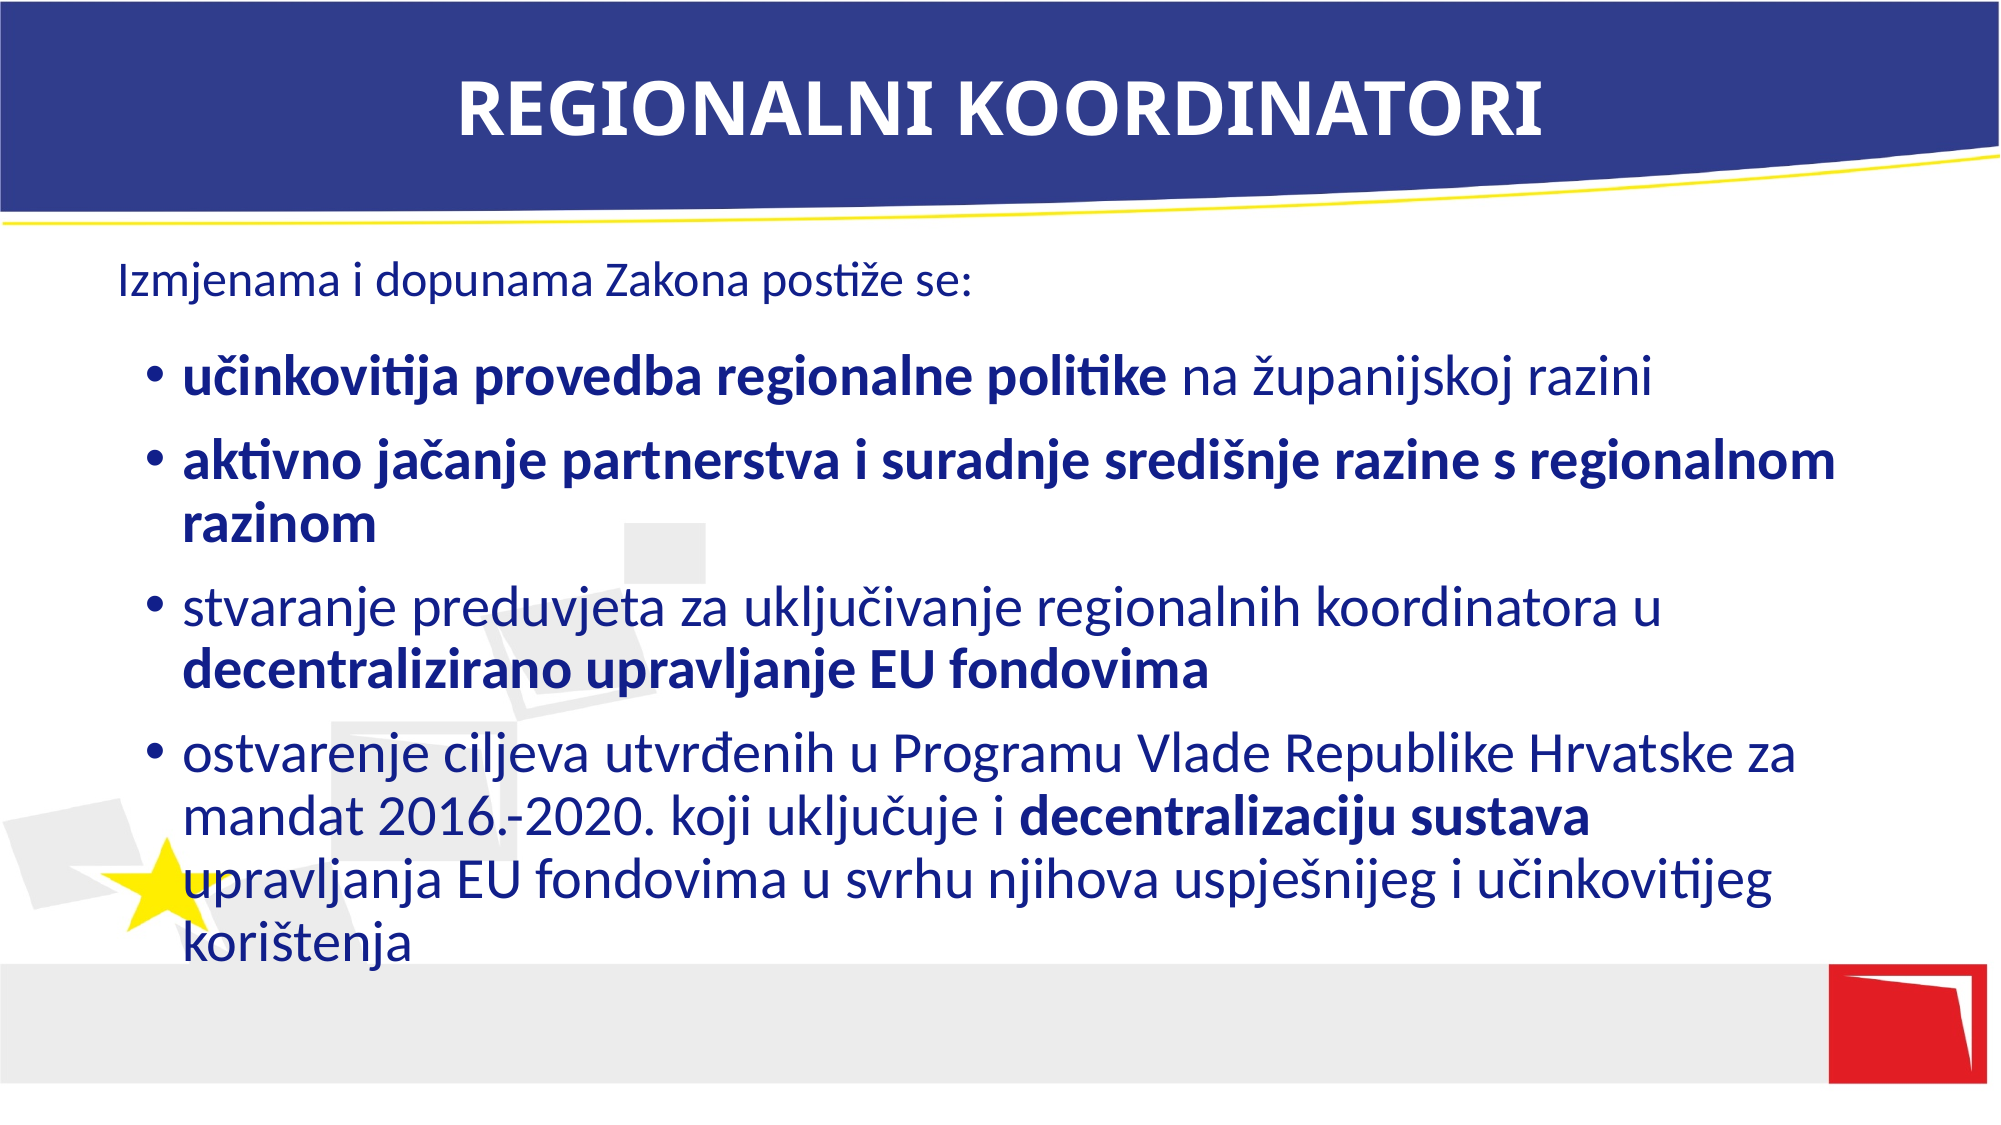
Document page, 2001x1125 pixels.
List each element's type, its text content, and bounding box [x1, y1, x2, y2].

text_box Izmjenama i dopunama Zakona postiže se: [103, 238, 990, 314]
text_box učinkovitija provedba regionalne politike na županijskoj razini aktivno jačanje partnerstva i suradnje središnje razine s regionalnom razinom stvaranje preduvjeta za uključivanje regionalnih koordinatora u decentralizirano upravljanje EU fondovima ostvarenje ciljeva utvrđenih u Programu Vlade Republike Hrvatske za mandat 2016.-2020. koji uključuje i decentralizaciju sustava upravljanja EU fondovima u svrhu njihova uspješnijeg i učinkovitijeg korištenja [129, 338, 1855, 1052]
title REGIONALNI KOORDINATORI [99, 35, 1900, 176]
picture [0, 0, 2001, 1125]
